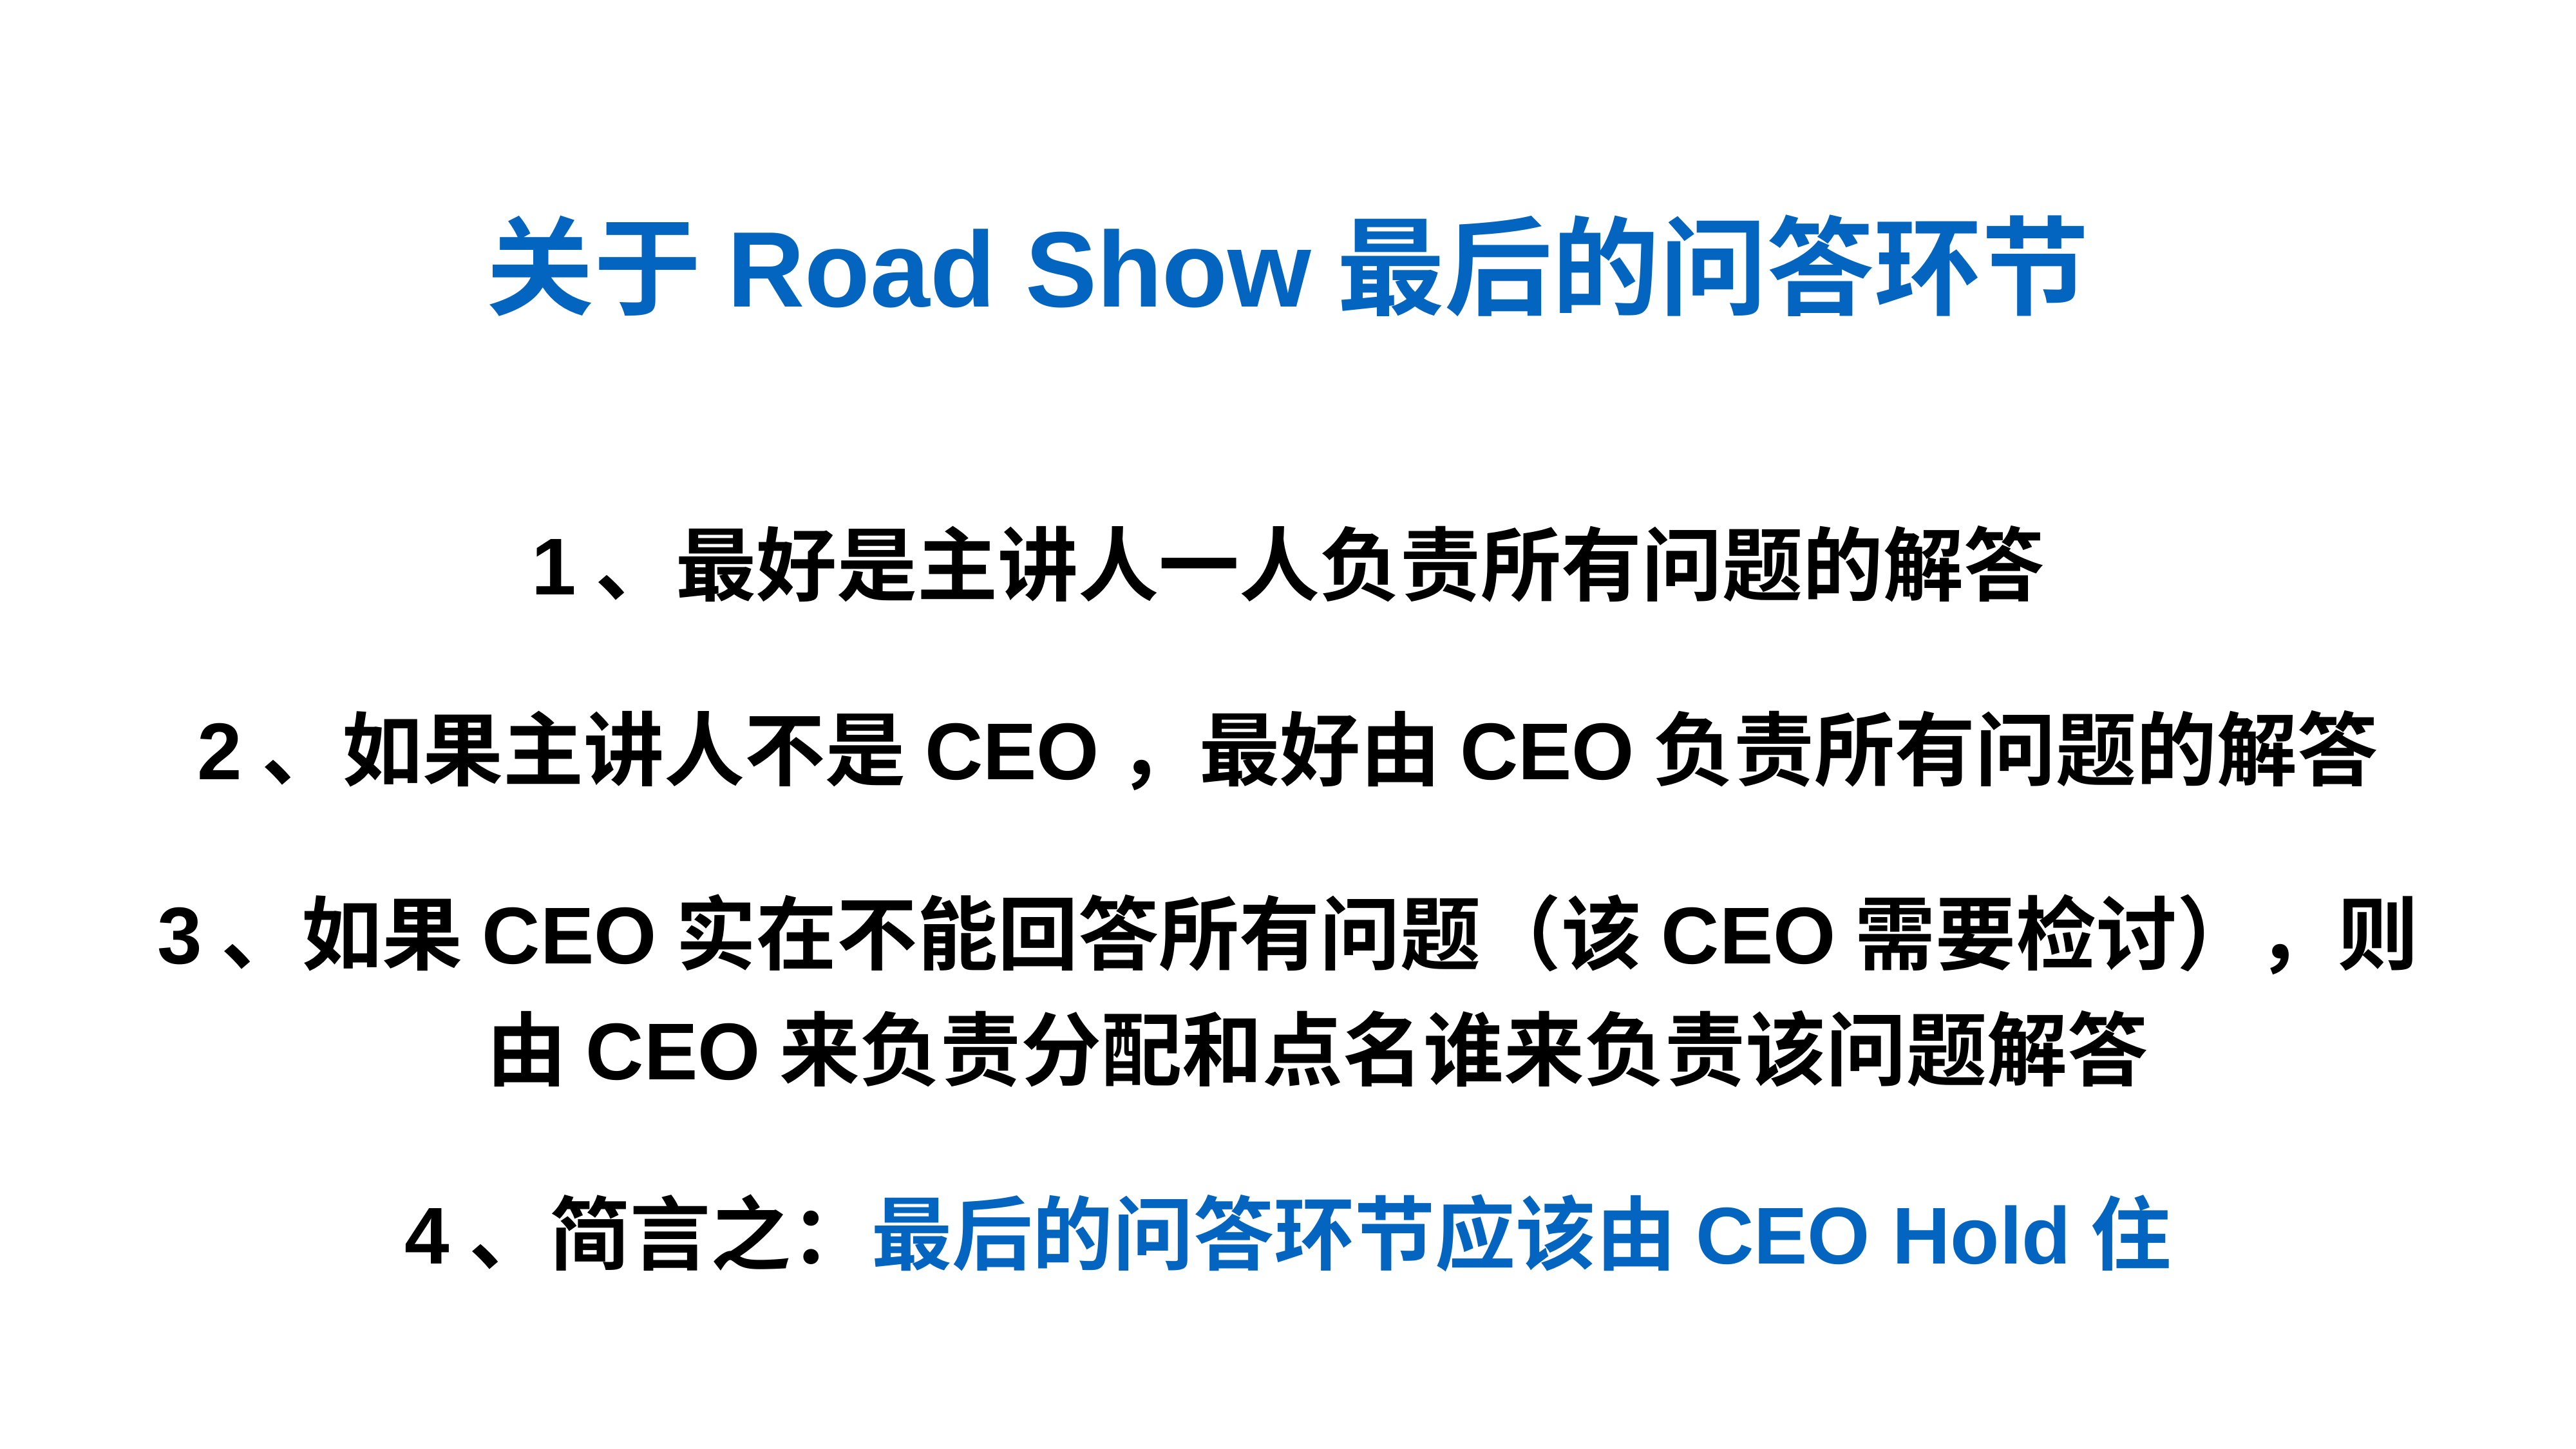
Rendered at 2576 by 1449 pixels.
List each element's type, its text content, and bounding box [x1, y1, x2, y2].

list 1、最好是主讲人一人负责所有问题的解答 2、如果主讲人不是CEO，最好由CEO负责所有问题的解答 3、如果CEO实在不能回答所有问题（该CEO需要检讨），则由CEO来负责分配和点名谁来负责该问题解答 4、简言之：最后的问答环节应该由CEO Hold住 [123, 435, 2453, 1427]
list 关于Road Show最后的问答环节 [64, 183, 2512, 345]
